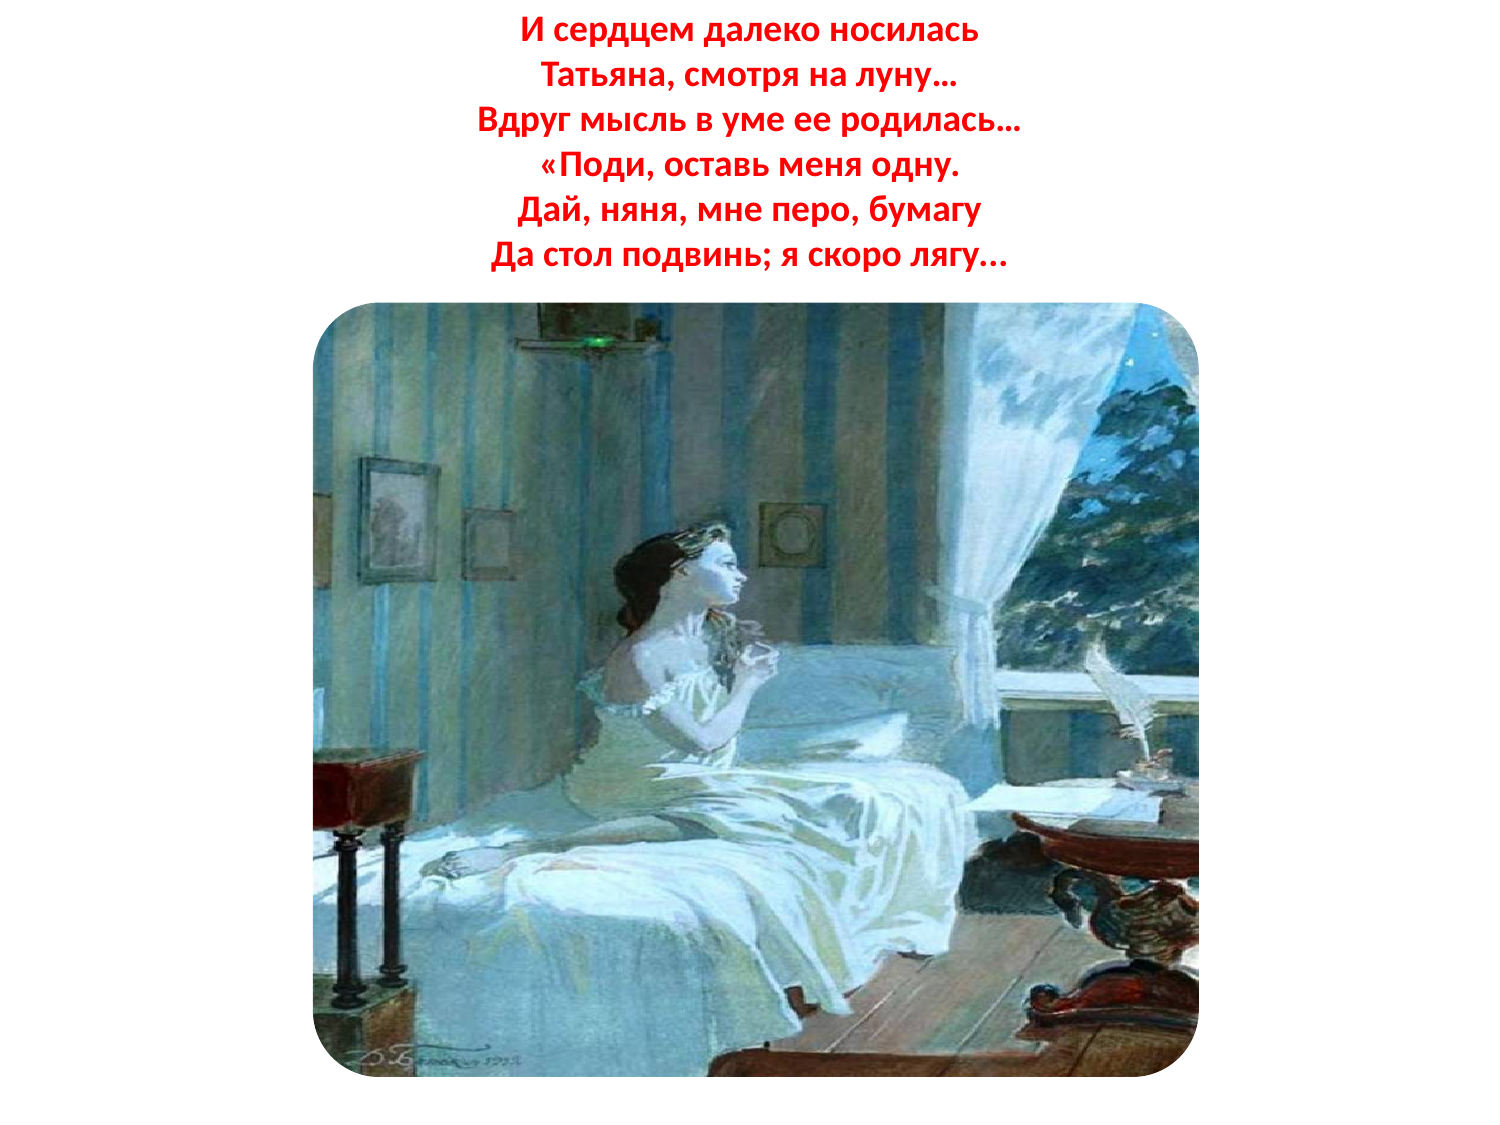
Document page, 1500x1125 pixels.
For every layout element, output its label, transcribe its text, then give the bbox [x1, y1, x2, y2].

title И сердцем далеко носилась Татьяна, смотря на луну… Вдруг мысль в уме ее родилась… «Поди, оставь меня одну. Дай, няня, мне перо, бумагу Да стол подвинь; я скоро лягу... [75, 0, 1425, 398]
picture [312, 302, 1200, 1078]
